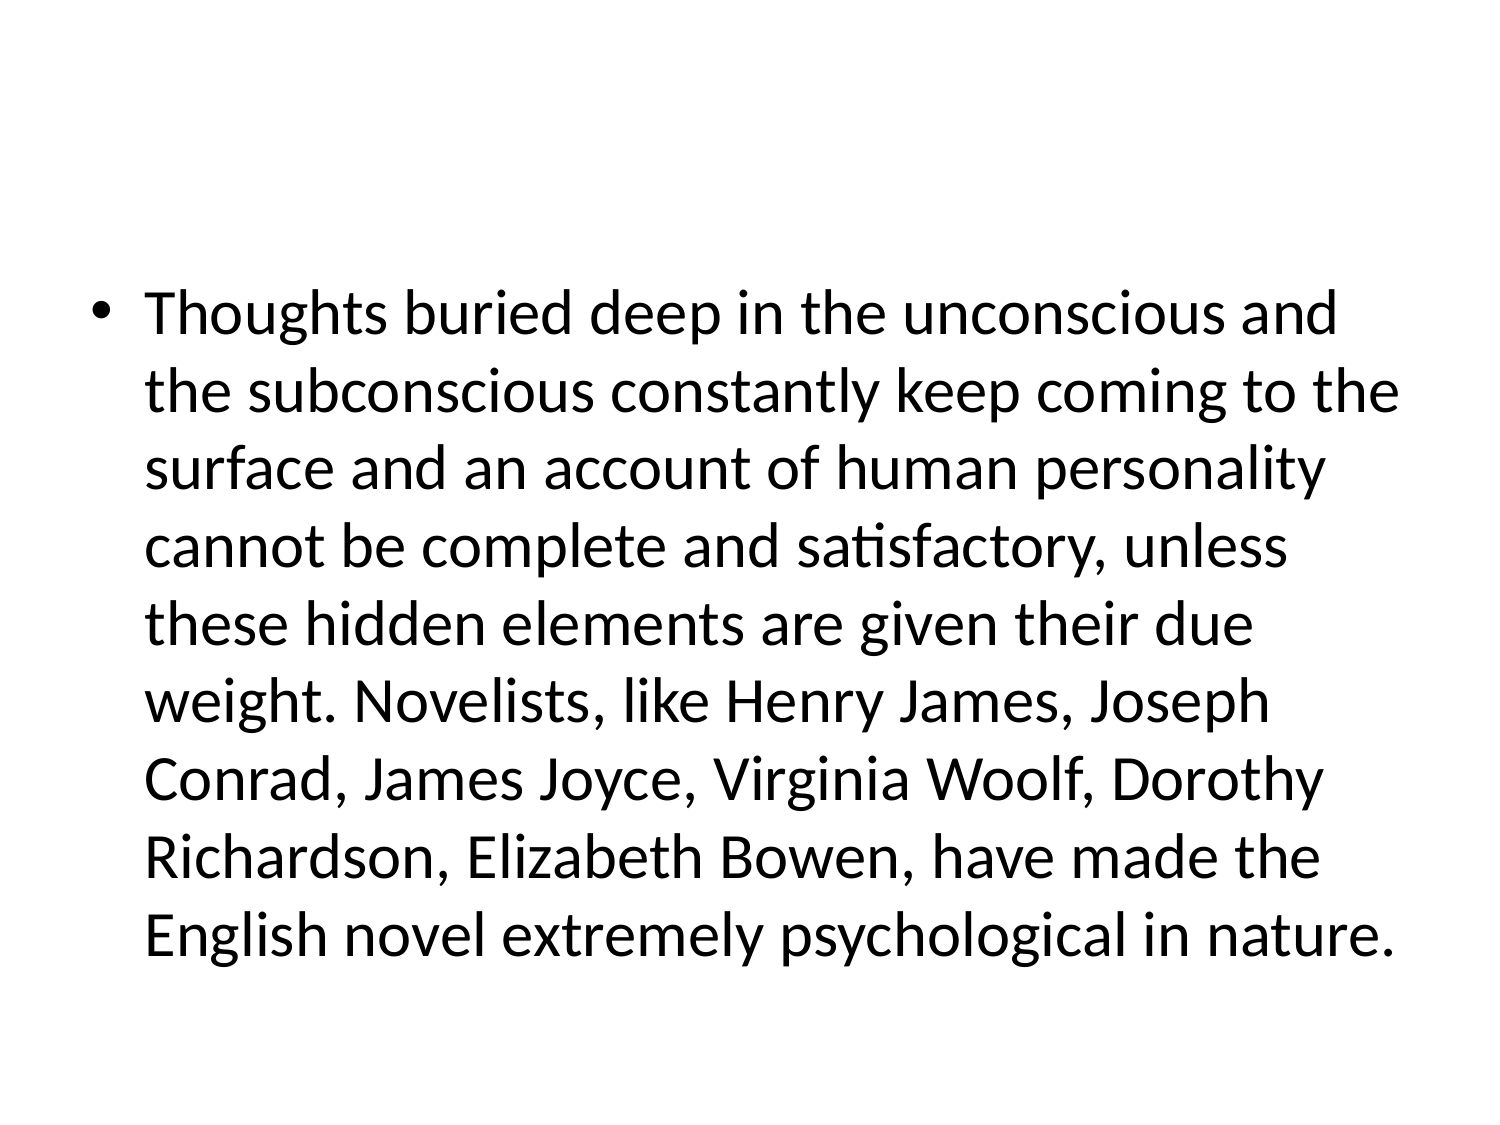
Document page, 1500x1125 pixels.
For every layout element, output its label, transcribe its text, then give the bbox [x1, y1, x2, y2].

list Thoughts buried deep in the unconscious and the subconscious constantly keep coming to the surface and an account of human personality cannot be complete and satisfactory, unless these hidden elements are given their due weight. Novelists, like Henry James, Joseph Conrad, James Joyce, Virginia Woolf, Dorothy Richardson, Elizabeth Bowen, have made the English novel extremely psychological in nature. [75, 262, 1425, 1005]
